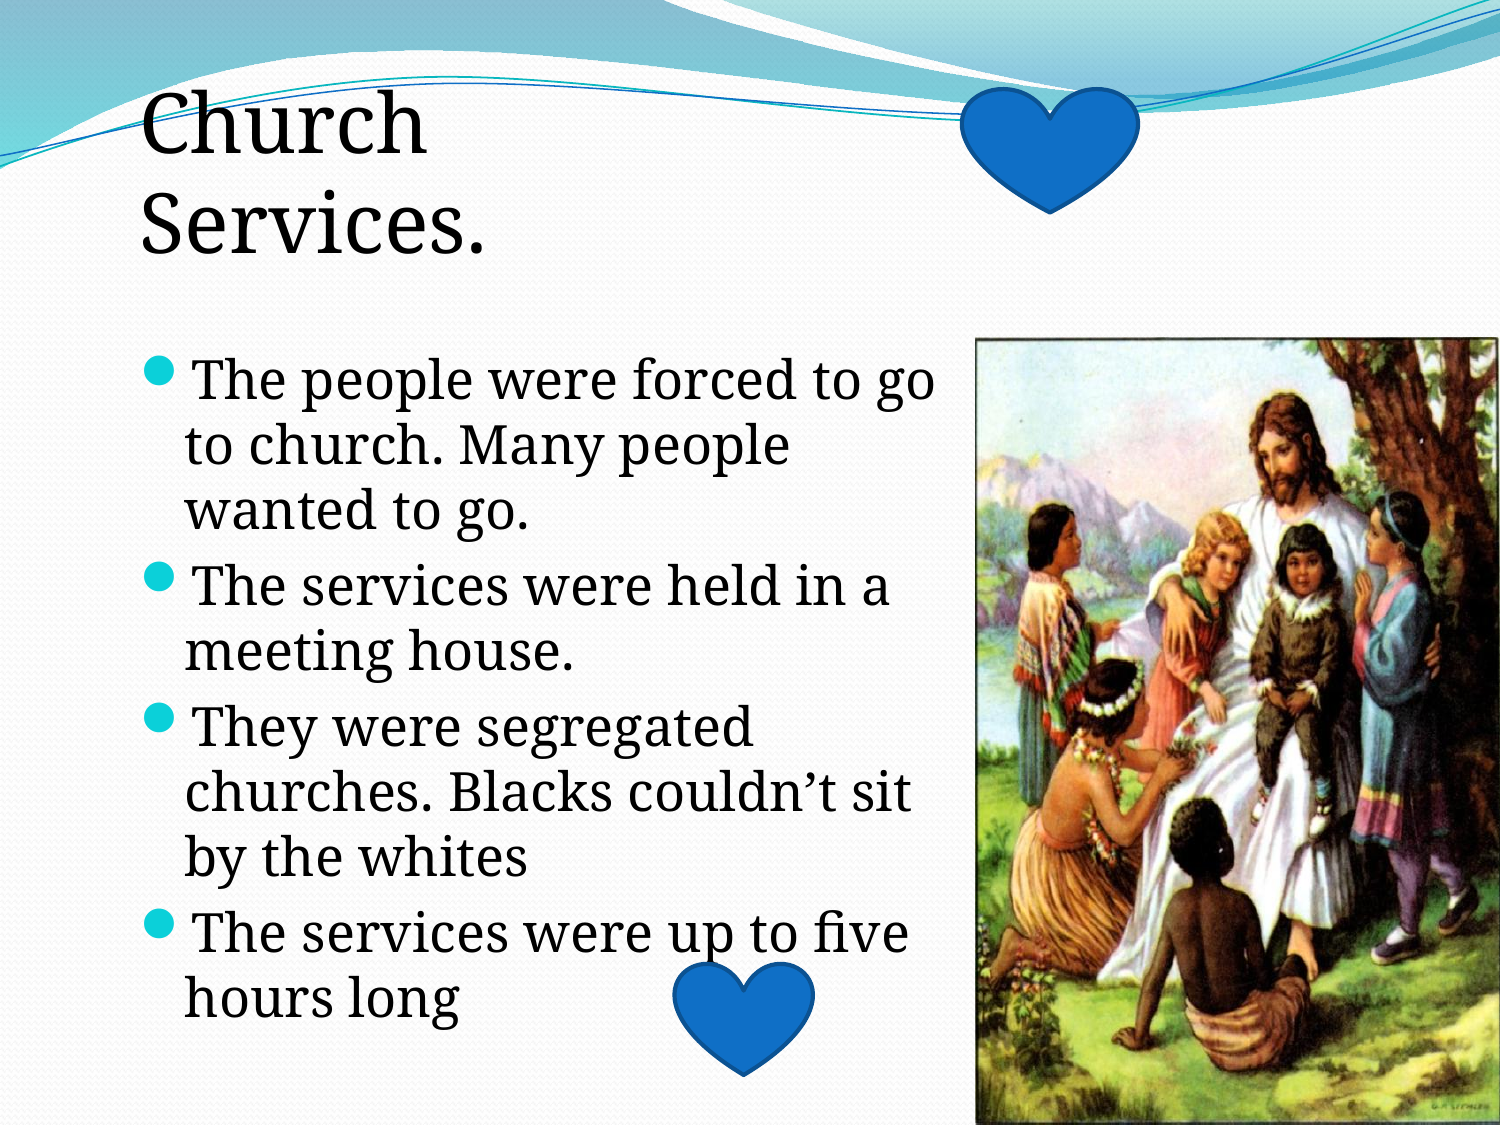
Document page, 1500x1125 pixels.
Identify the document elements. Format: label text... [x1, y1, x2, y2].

text_box [959, 86, 1141, 215]
picture [974, 337, 1500, 1125]
text_box [672, 961, 815, 1077]
list The people were forced to go to church. Many people wanted to go. The services were held in a meeting house. They were segregated churches. Blacks couldn’t sit by the whites The services were up to five hours long [125, 337, 974, 1095]
text_box Church Services. [125, 62, 850, 278]
